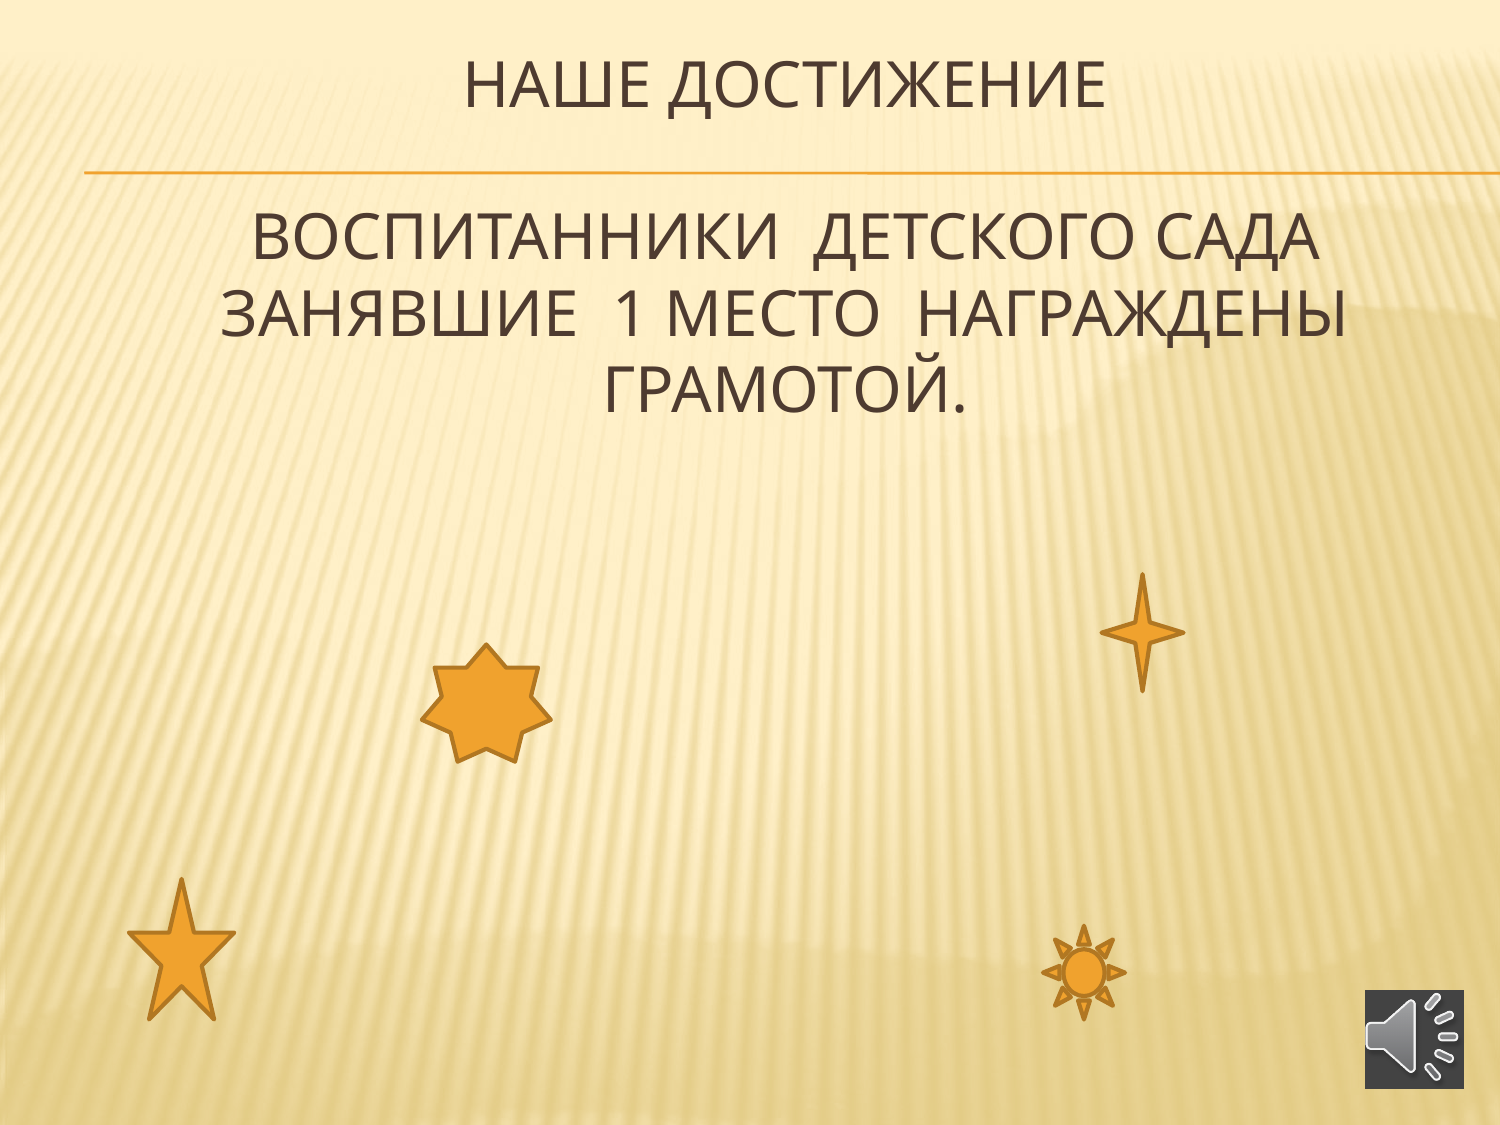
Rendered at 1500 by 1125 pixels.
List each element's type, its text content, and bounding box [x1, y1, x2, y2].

text_box [1040, 923, 1128, 1022]
title Наше достижение воспитанники детского сада занявшие 1 место награждены грамотой. [70, 35, 1500, 434]
text_box [419, 642, 553, 764]
text_box [126, 876, 237, 1022]
text_box [1099, 572, 1186, 694]
picture [1364, 989, 1465, 1090]
